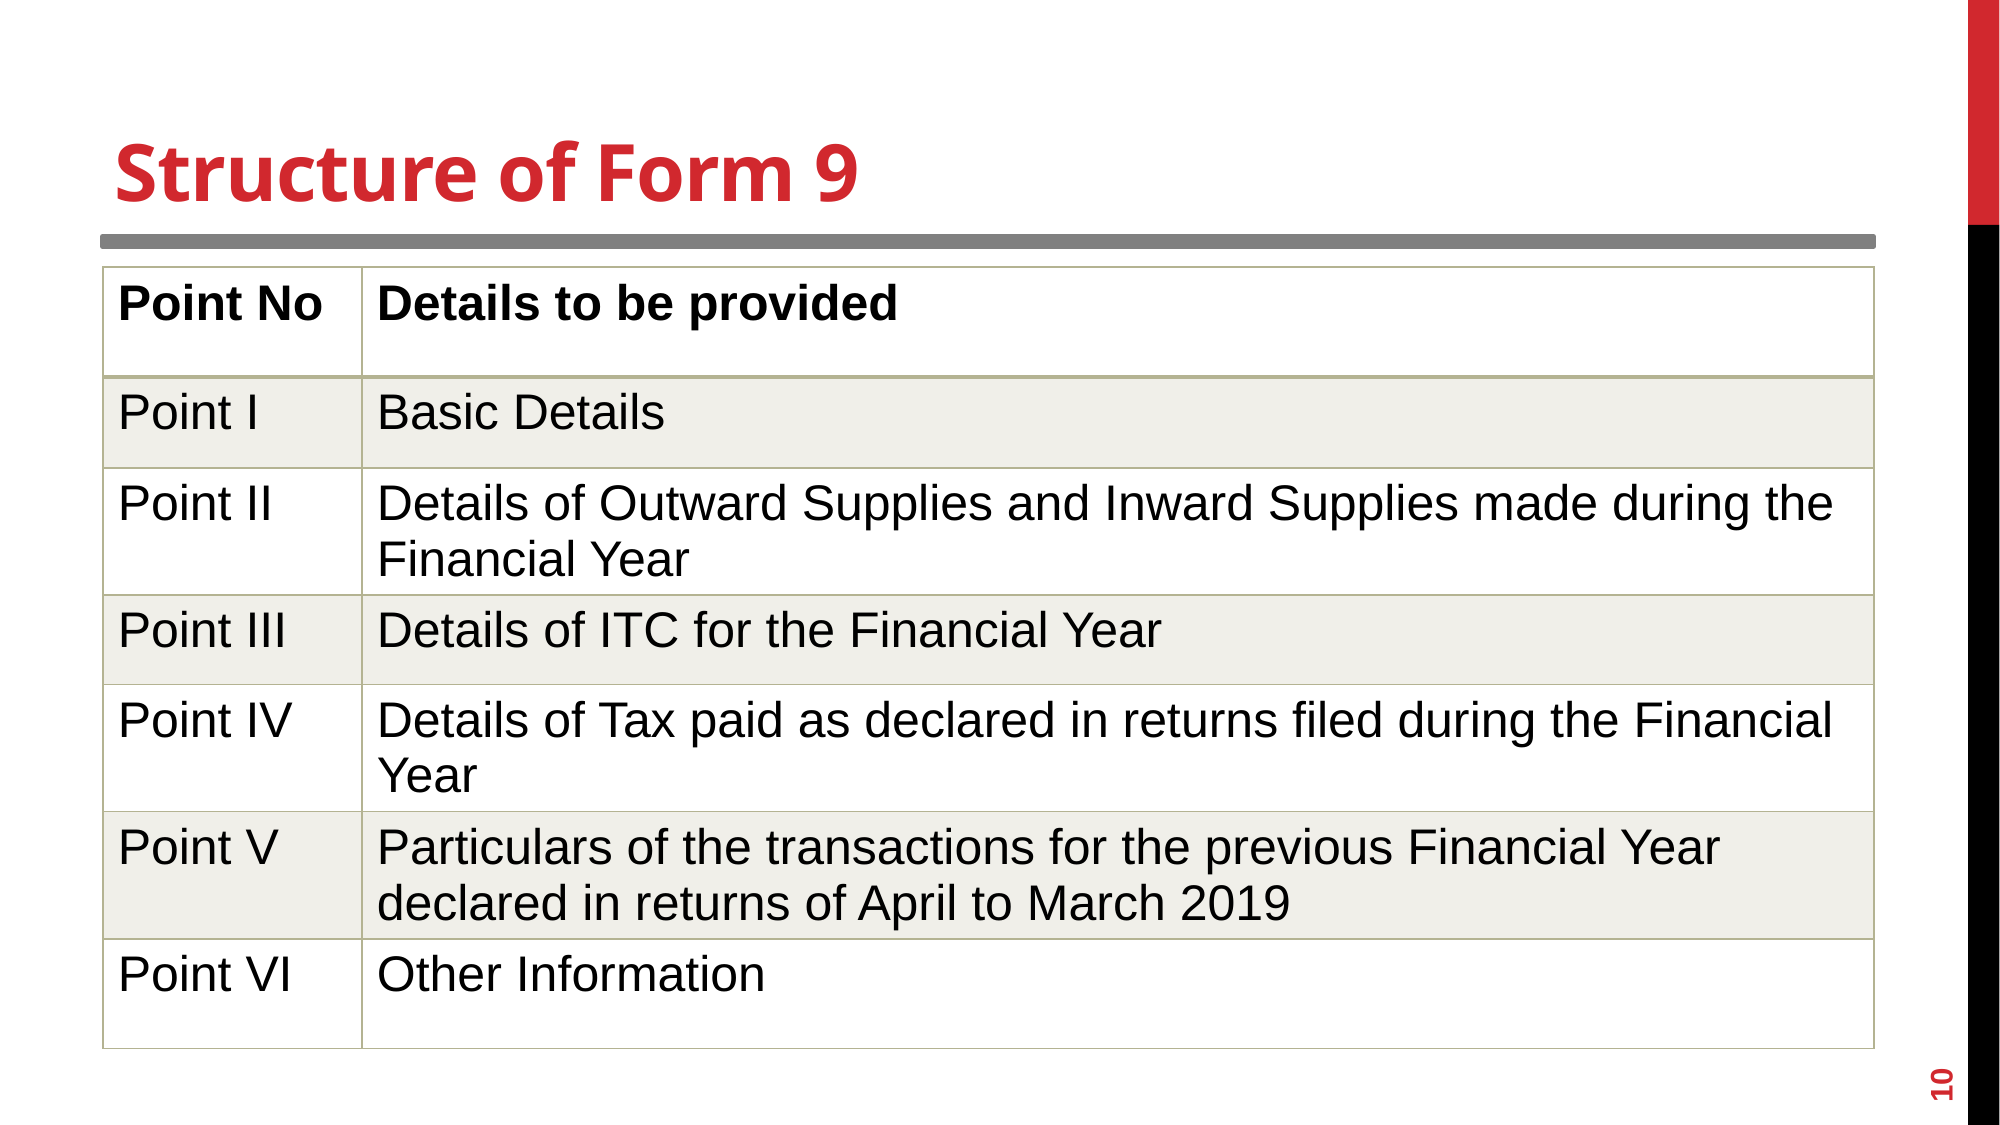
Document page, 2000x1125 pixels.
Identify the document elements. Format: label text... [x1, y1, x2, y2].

slide_number 10 [1909, 1025, 1971, 1118]
table_cell Basic Details [363, 379, 1873, 467]
table_cell Point III [104, 596, 361, 684]
table_header Details to be provided [363, 268, 1873, 375]
table_cell Point I [104, 379, 361, 467]
table_header Point No [104, 268, 361, 375]
table_cell Point II [104, 469, 361, 594]
table_cell Details of Outward Supplies and Inward Supplies made during the Financial Year [363, 469, 1873, 594]
table_cell Other Information [363, 940, 1873, 1048]
title Structure of Form 9 [99, 25, 1874, 225]
table_cell Details of Tax paid as declared in returns filed during the Financial Year [363, 685, 1873, 811]
table_cell Point IV [104, 685, 361, 811]
table_cell Particulars of the transactions for the previous Financial Year declared in returns of April to March 2019 [363, 812, 1873, 938]
table_cell Details of ITC for the Financial Year [363, 596, 1873, 684]
table_cell Point V [104, 812, 361, 938]
table_cell Point VI [104, 940, 361, 1048]
